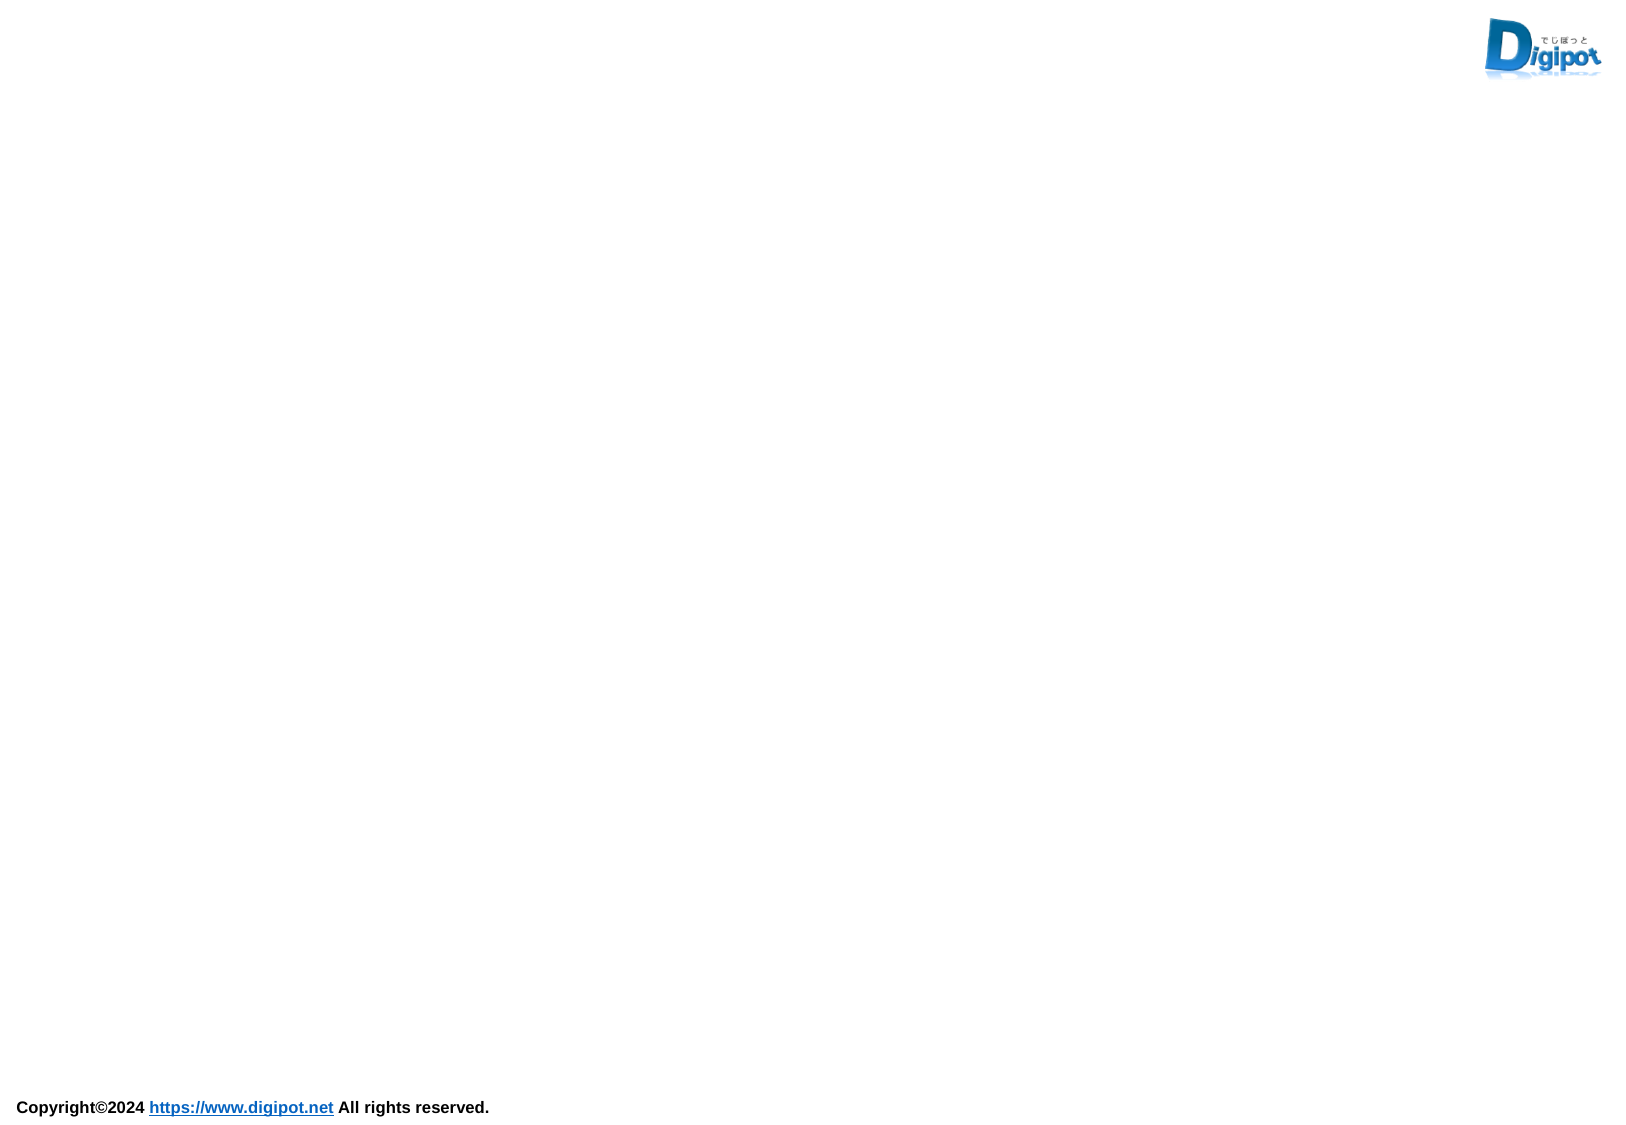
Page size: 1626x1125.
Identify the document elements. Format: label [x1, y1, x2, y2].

picture [1485, 18, 1602, 82]
